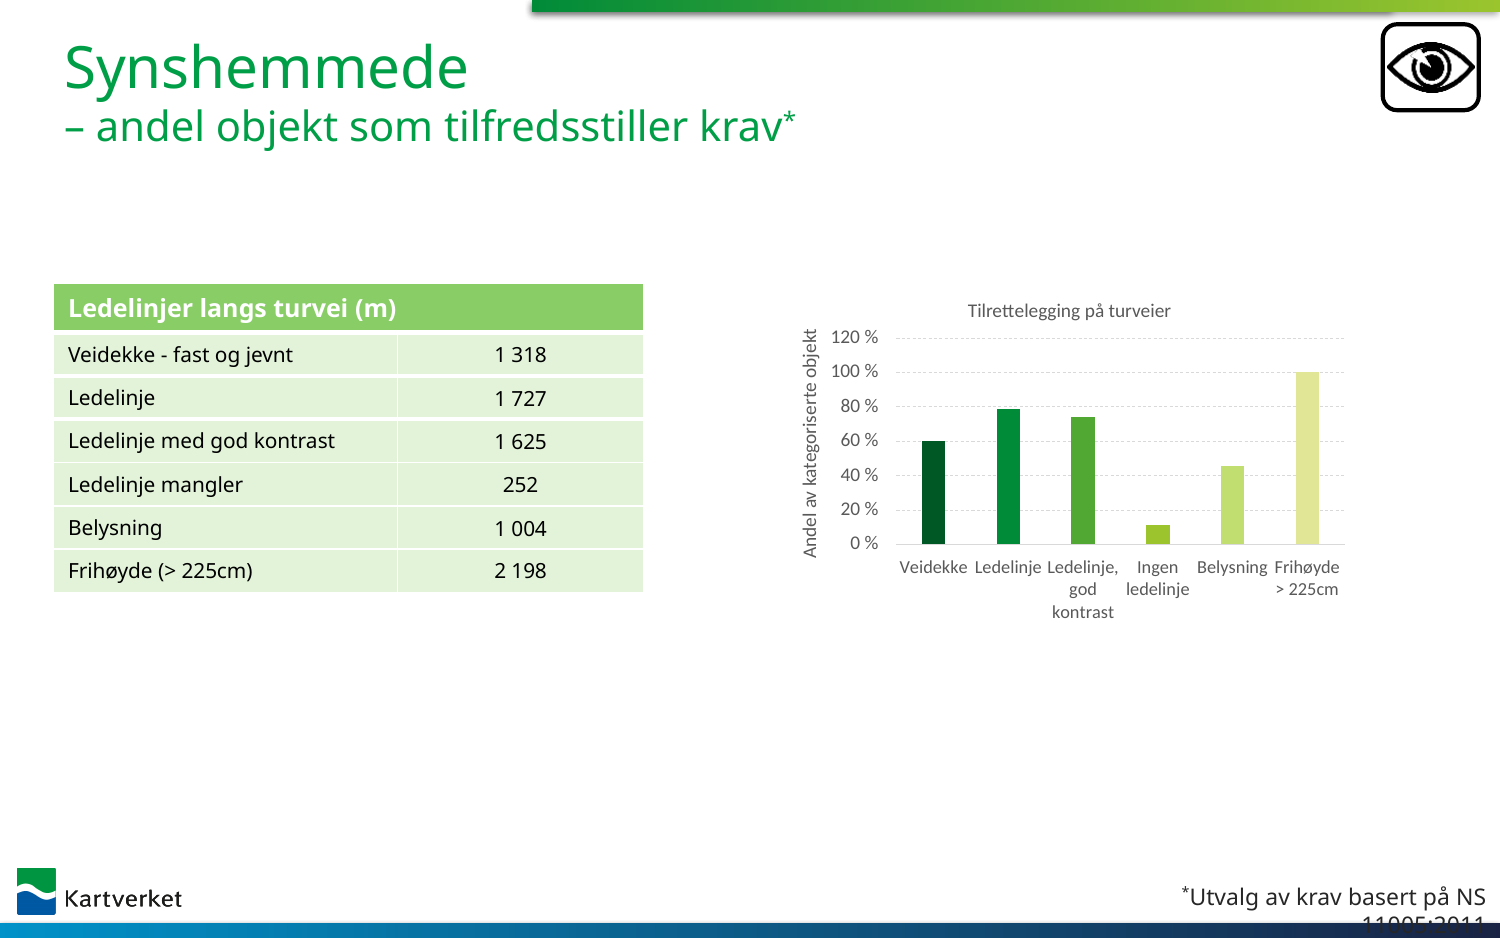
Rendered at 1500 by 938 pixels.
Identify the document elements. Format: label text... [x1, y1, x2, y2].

table_cell 2 198 [398, 550, 643, 592]
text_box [1382, 24, 1480, 111]
text_box *Utvalg av krav basert på NS 11005:2011 [1068, 873, 1500, 938]
table_cell 1 625 [398, 421, 643, 462]
table_header Ledelinjer langs turvei (m) [54, 284, 643, 330]
table_cell 1 727 [398, 378, 643, 417]
table_cell Belysning [54, 507, 397, 548]
text_box Synshemmede – andel objekt som tilfredsstiller krav* [49, 24, 1431, 158]
table_cell Ledelinje mangler [54, 463, 397, 505]
table_cell Veidekke - fast og jevnt [54, 335, 397, 374]
table_cell Ledelinje [54, 378, 397, 417]
table_cell Ledelinje med god kontrast [54, 421, 397, 462]
picture [791, 291, 1348, 630]
table_cell 1 004 [398, 507, 643, 548]
table_cell 252 [398, 463, 643, 505]
table_cell Frihøyde (> 225cm) [54, 550, 397, 592]
table_cell 1 318 [398, 335, 643, 374]
